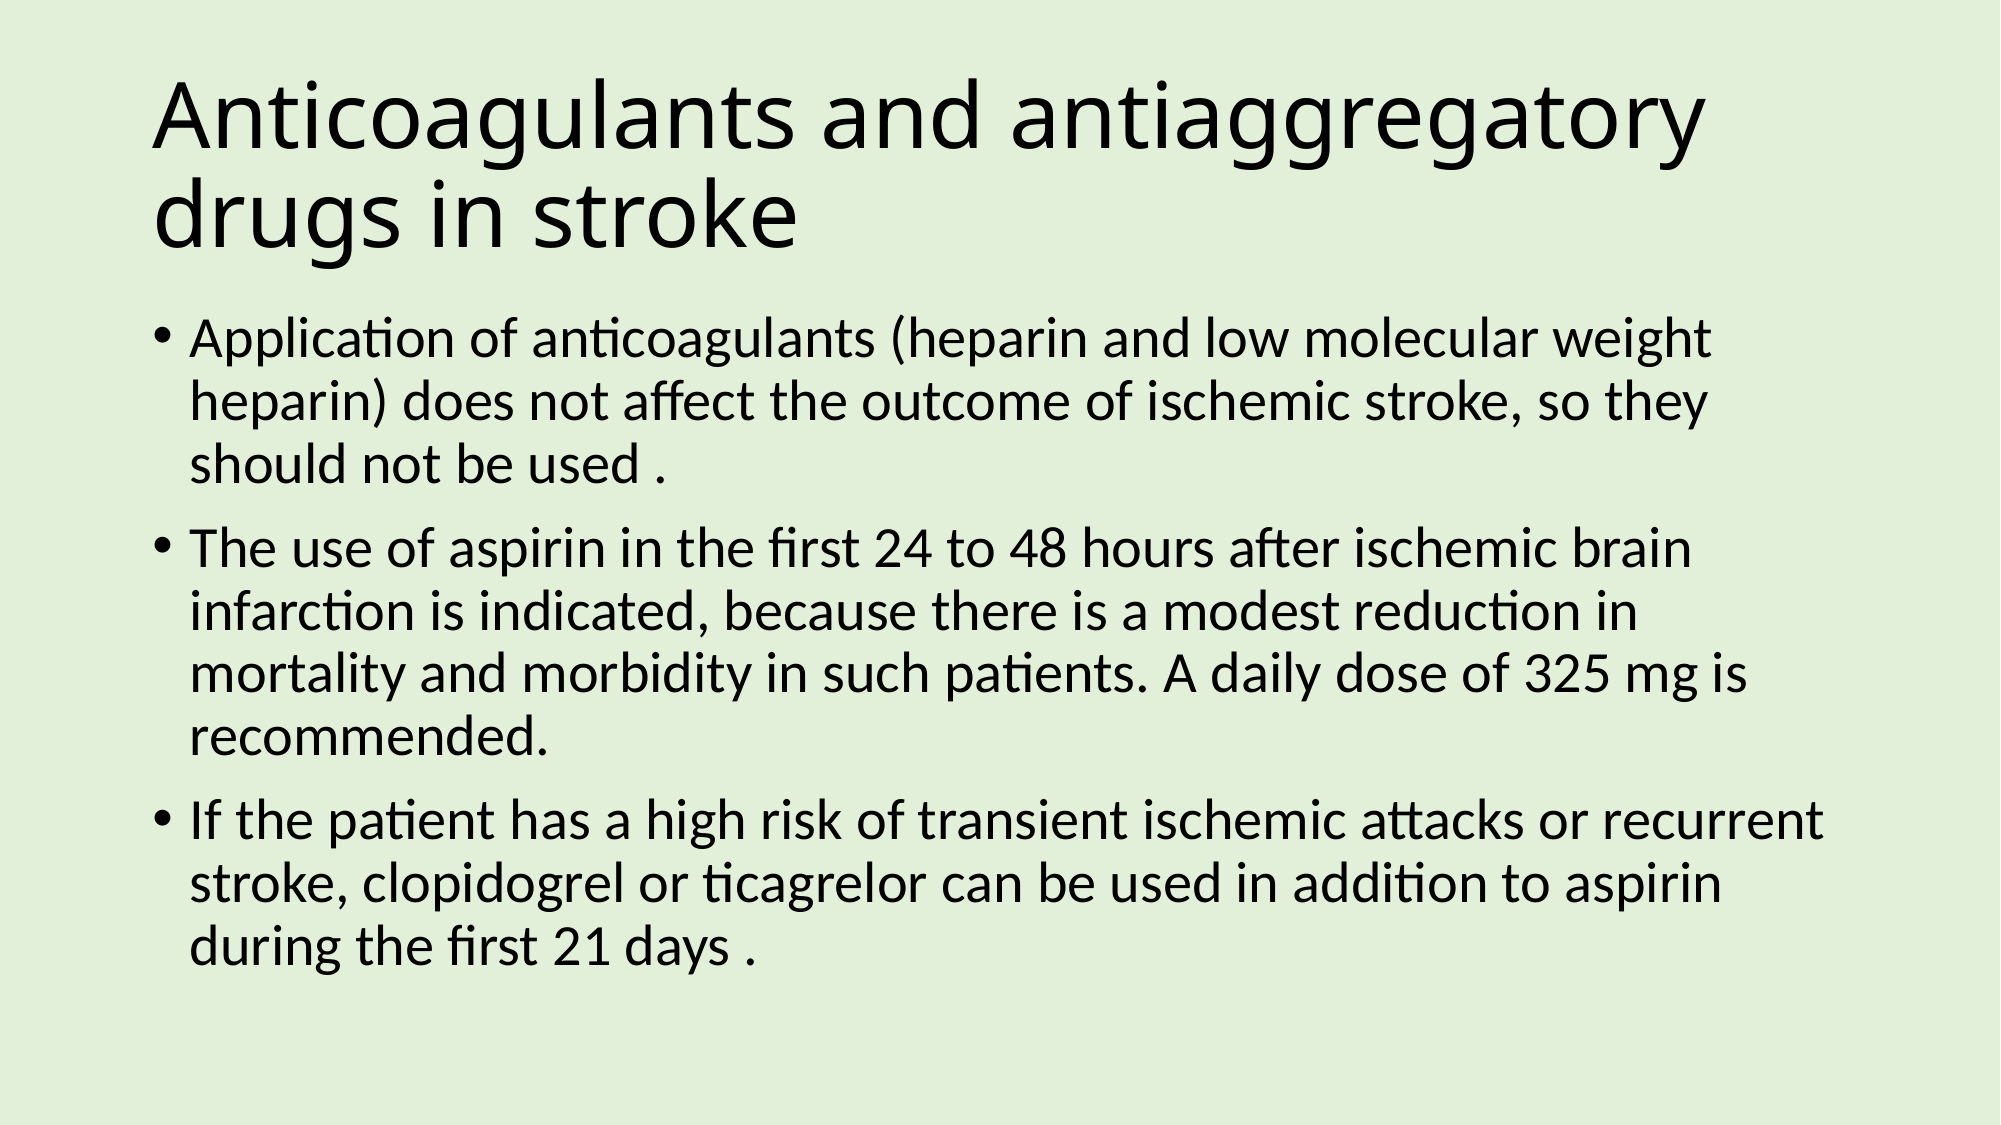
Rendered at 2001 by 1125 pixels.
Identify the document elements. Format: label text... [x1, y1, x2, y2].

title Anticoagulants and antiaggregatory drugs in stroke [137, 59, 1863, 278]
list Application of anticoagulants (heparin and low molecular weight heparin) does not affect the outcome of ischemic stroke, so they should not be used . The use of aspirin in the first 24 to 48 hours after ischemic brain infarction is indicated, because there is a modest reduction in mortality and morbidity in such patients. A daily dose of 325 mg is recommended. If the patient has a high risk of transient ischemic attacks or recurrent stroke, clopidogrel or ticagrelor can be used in addition to aspirin during the first 21 days . [137, 299, 1863, 1014]
